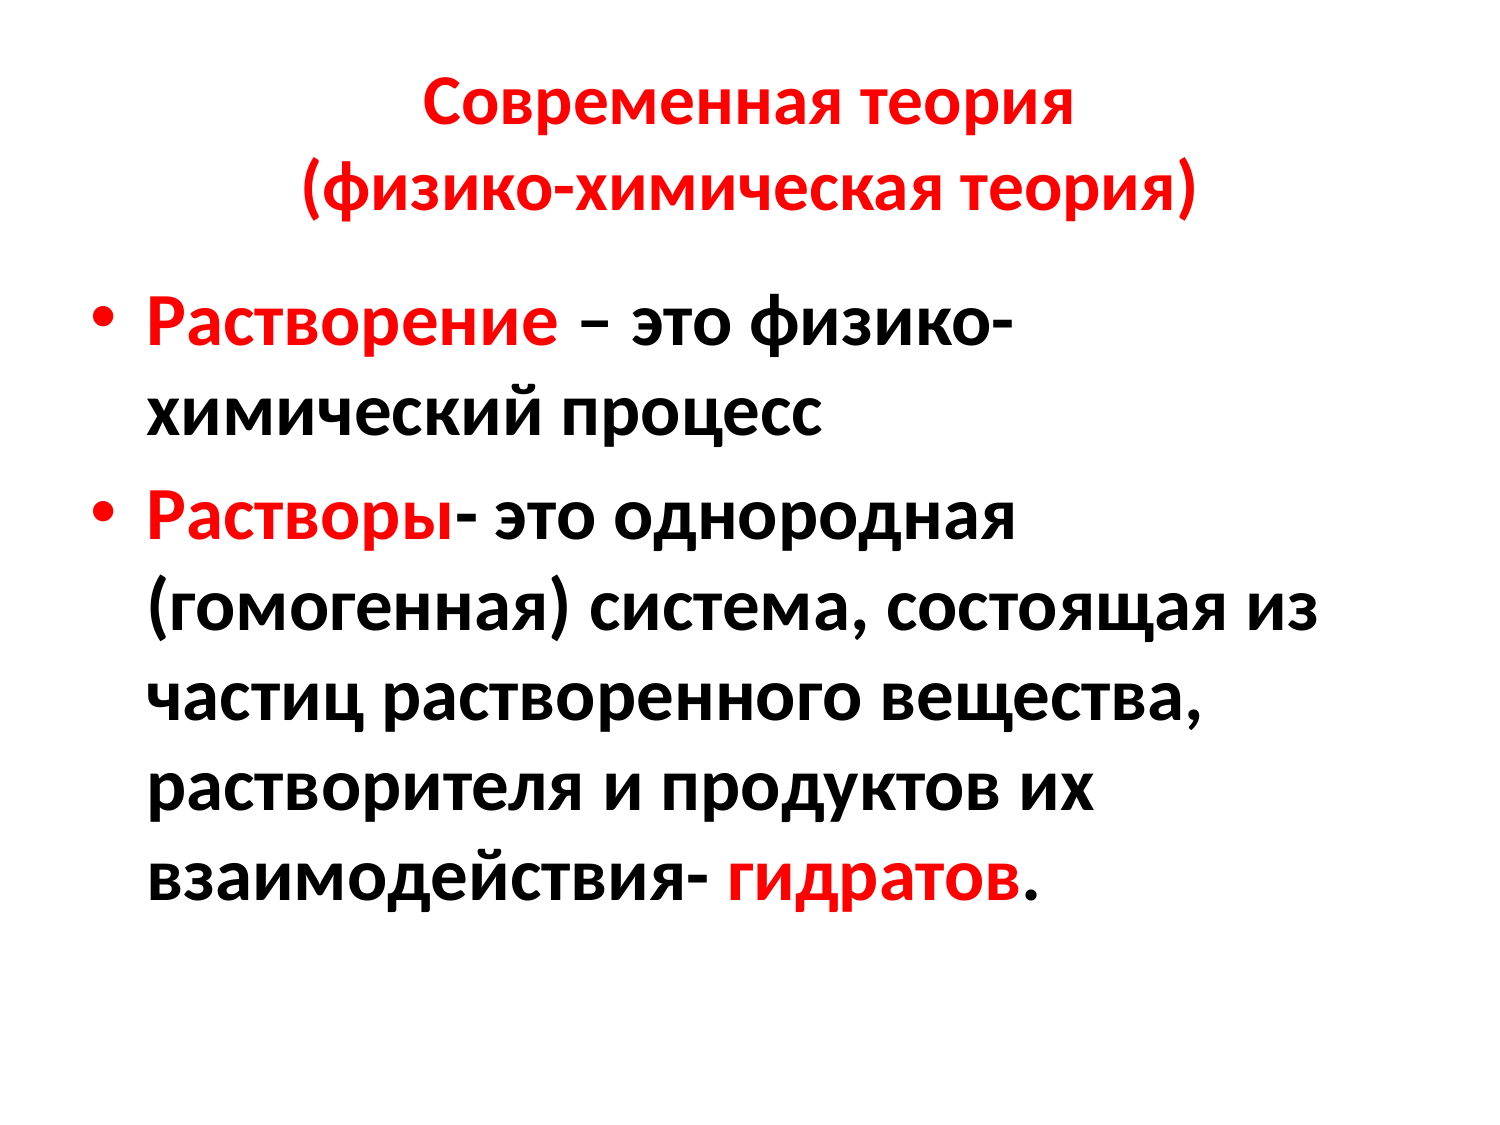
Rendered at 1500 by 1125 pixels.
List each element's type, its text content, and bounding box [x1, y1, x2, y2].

list Растворение – это физико-химический процесс Растворы- это однородная (гомогенная) система, состоящая из частиц растворенного вещества, растворителя и продуктов их взаимодействия- гидратов. [75, 262, 1425, 1005]
title Современная теория (физико-химическая теория) [75, 45, 1425, 233]
